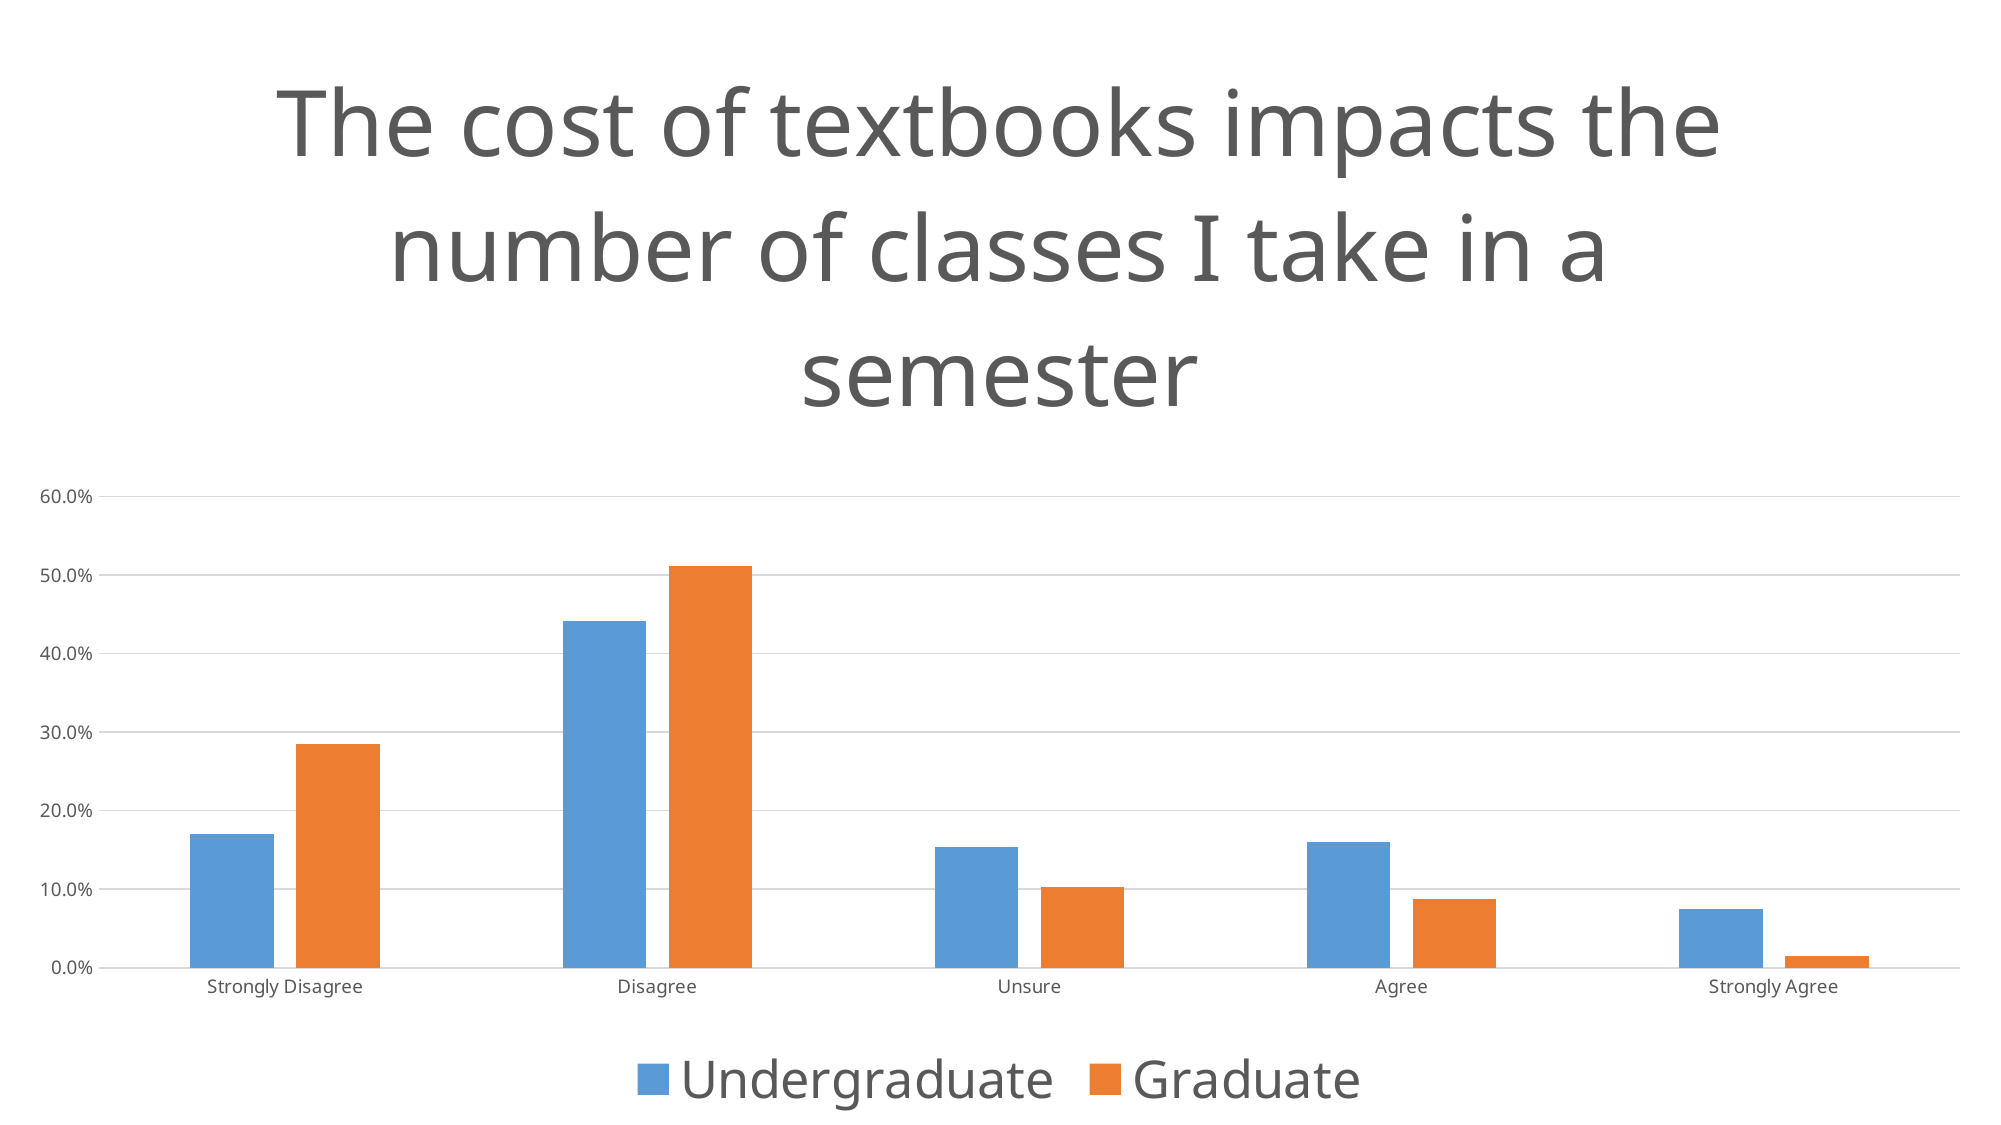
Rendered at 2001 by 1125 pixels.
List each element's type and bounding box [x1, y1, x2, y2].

chart [0, 0, 2000, 1125]
